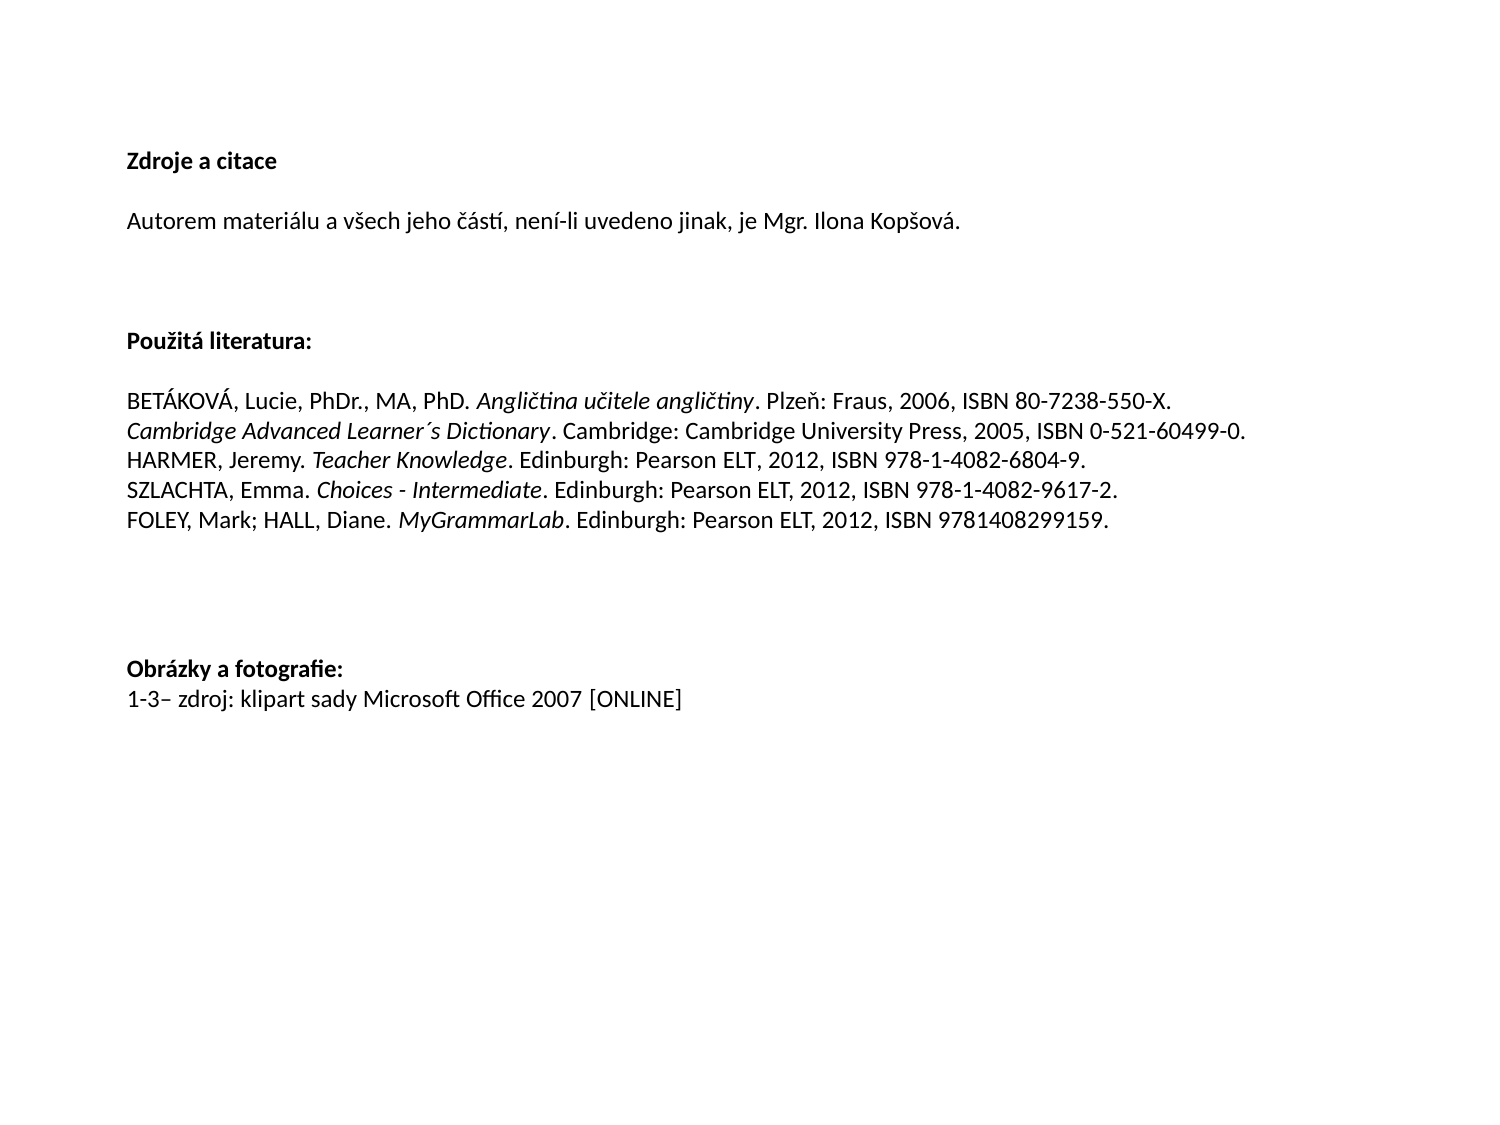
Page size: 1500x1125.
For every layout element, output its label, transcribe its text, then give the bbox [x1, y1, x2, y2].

text_box Obrázky a fotografie: 1-3– zdroj: klipart sady Microsoft Office 2007 [ONLINE] [112, 645, 863, 720]
text_box Zdroje a citace Autorem materiálu a všech jeho částí, není-li uvedeno jinak, je Mgr. Ilona Kopšová. Použitá literatura: BETÁKOVÁ, Lucie, PhDr., MA, PhD. Angličtina učitele angličtiny. Plzeň: Fraus, 2006, ISBN 80-7238-550-X. Cambridge Advanced Learner´s Dictionary. Cambridge: Cambridge University Press, 2005, ISBN 0-521-60499-0. HARMER, Jeremy. Teacher Knowledge. Edinburgh: Pearson ELT, 2012, ISBN 978-1-4082-6804-9. SZLACHTA, Emma. Choices - Intermediate. Edinburgh: Pearson ELT, 2012, ISBN 978-1-4082-9617-2. FOLEY, Mark; HALL, Diane. MyGrammarLab. Edinburgh: Pearson ELT, 2012, ISBN 9781408299159. [112, 137, 1376, 542]
